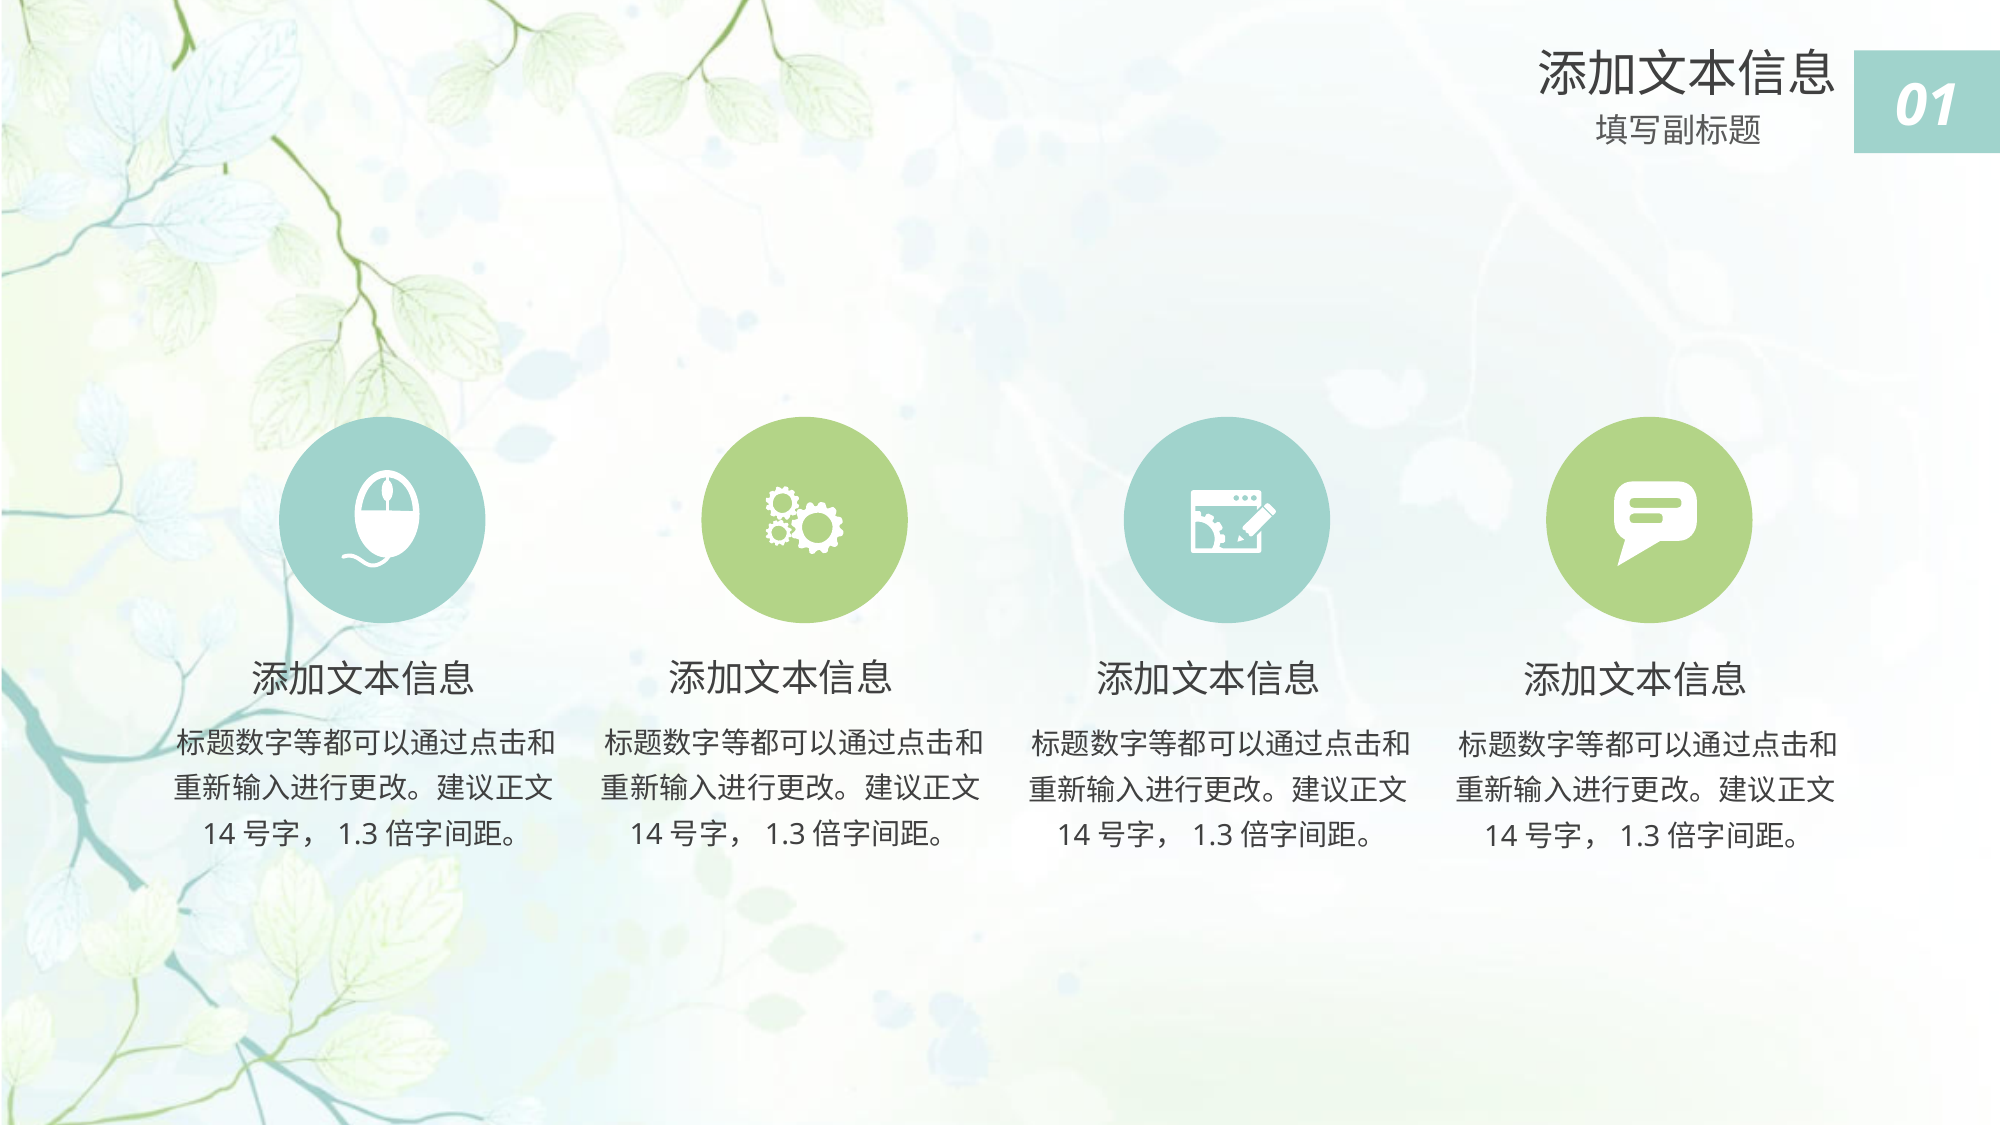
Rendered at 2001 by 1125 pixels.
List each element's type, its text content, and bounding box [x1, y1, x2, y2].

text_box 01 [1853, 49, 2000, 154]
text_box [279, 416, 486, 624]
text_box 标题数字等都可以通过点击和重新输入进行更改。建议正文14号字，1.3倍字间距。 [150, 706, 437, 858]
text_box 填写副标题 [1581, 101, 1843, 157]
text_box 标题数字等都可以通过点击和重新输入进行更改。建议正文14号字，1.3倍字间距。 [1563, 708, 1866, 860]
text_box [701, 416, 908, 624]
text_box 添加文本信息 [1563, 34, 1853, 110]
picture [1, 0, 1999, 1125]
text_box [1123, 416, 1331, 624]
text_box 添加文本信息 [236, 648, 437, 706]
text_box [1546, 416, 1753, 624]
text_box 添加文本信息 [1563, 648, 1801, 708]
